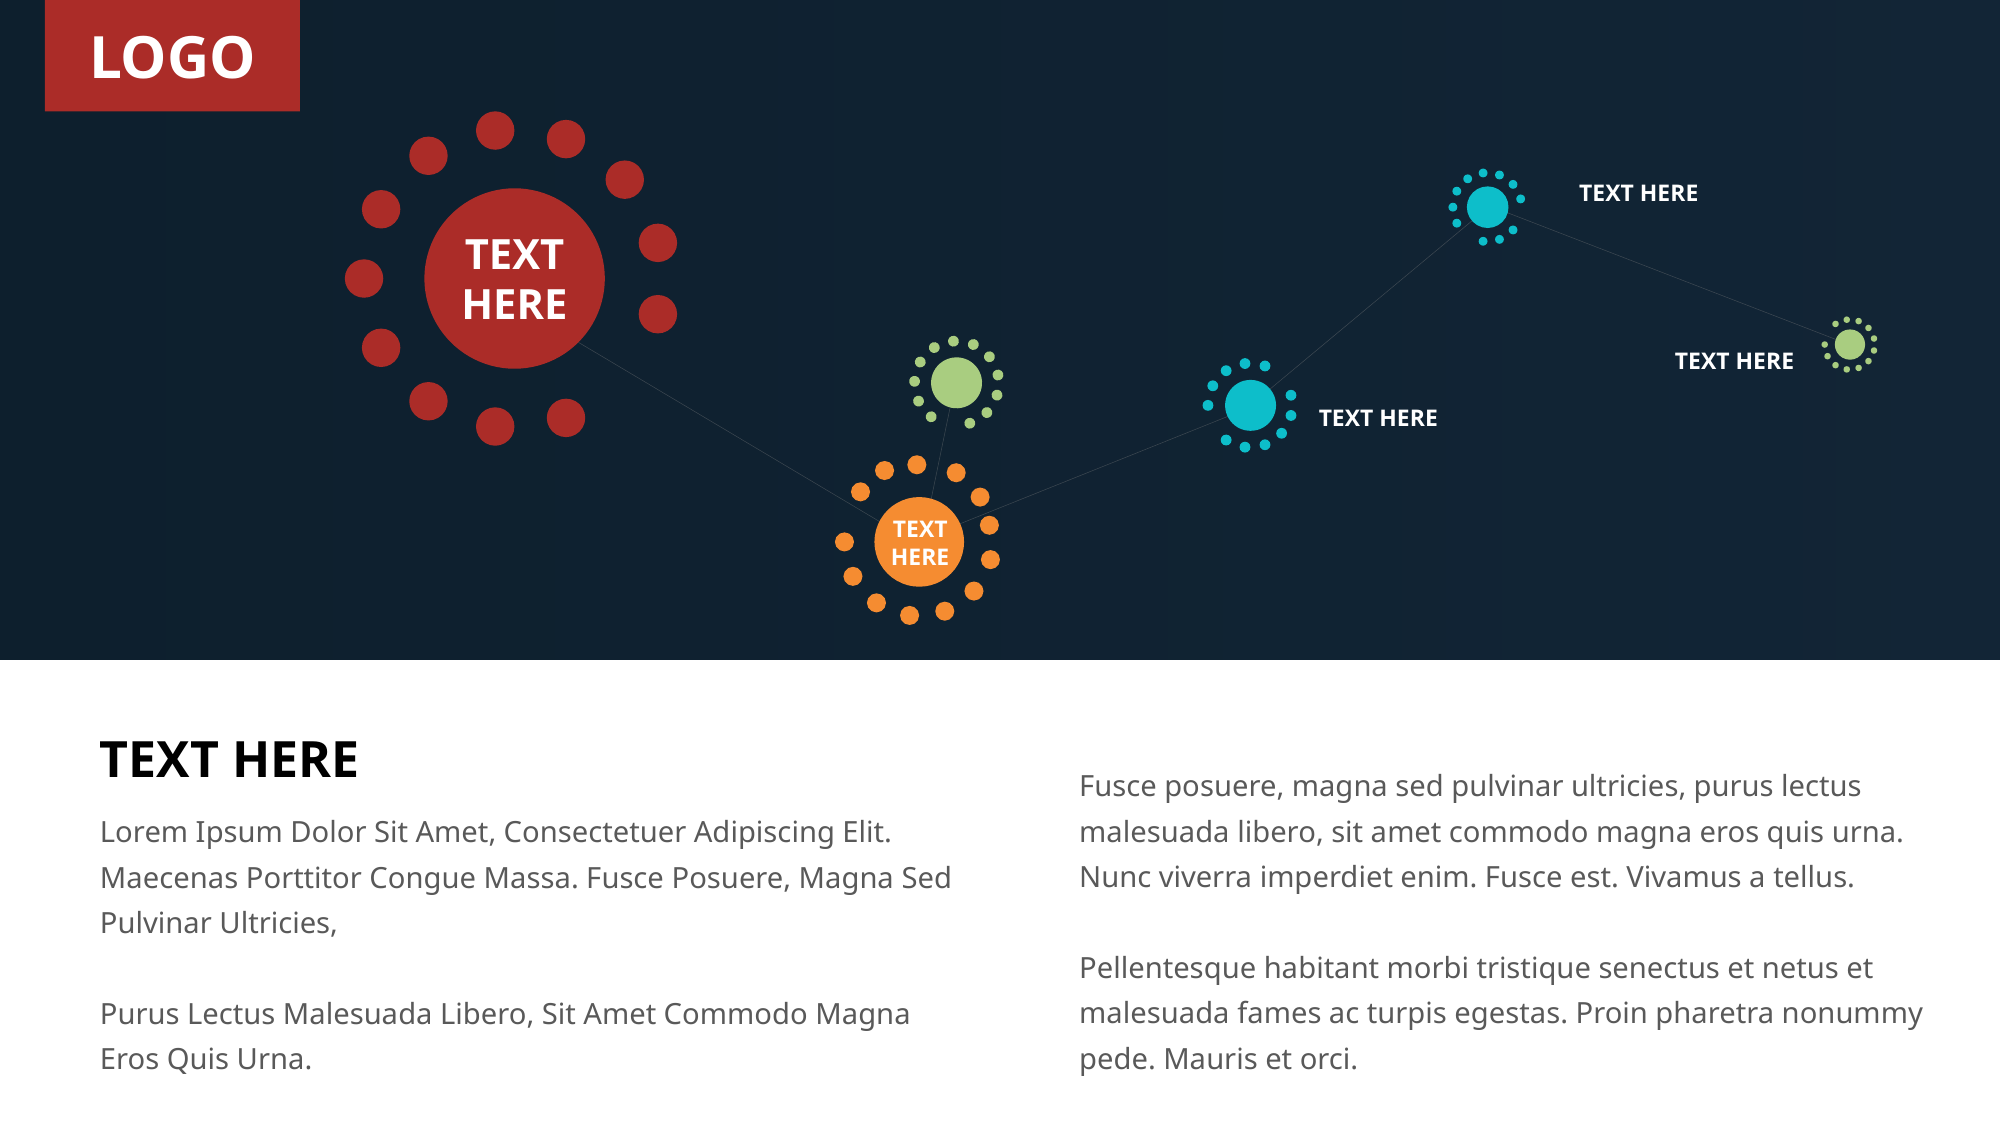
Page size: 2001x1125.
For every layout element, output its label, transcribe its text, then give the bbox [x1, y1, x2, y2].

text_box [908, 374, 921, 388]
text_box [1869, 334, 1879, 343]
text_box [423, 227, 439, 330]
text_box LOGO [44, 12, 300, 98]
text_box [1864, 323, 1873, 333]
text_box [637, 222, 679, 264]
text_box [604, 159, 646, 200]
text_box [1854, 316, 1863, 326]
text_box [966, 338, 980, 351]
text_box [924, 387, 955, 533]
text_box [545, 118, 587, 160]
text_box [1869, 346, 1879, 355]
text_box [930, 356, 984, 407]
text_box [1201, 398, 1215, 407]
text_box [912, 394, 924, 408]
text_box [906, 454, 924, 476]
text_box [408, 380, 449, 422]
text_box [927, 341, 941, 354]
text_box [637, 293, 679, 335]
text_box [898, 604, 921, 627]
text_box [1206, 379, 1220, 393]
text_box [474, 406, 516, 447]
text_box [0, 0, 2000, 660]
text_box [865, 592, 888, 614]
text_box [1847, 365, 1852, 374]
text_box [1448, 168, 1526, 246]
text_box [1482, 202, 1843, 343]
text_box [900, 496, 924, 507]
text_box [360, 327, 402, 369]
text_box [1854, 363, 1863, 373]
text_box [44, 0, 301, 112]
text_box TEXT HERE [869, 507, 971, 578]
text_box [990, 388, 1004, 402]
text_box TEXT HERE [85, 719, 449, 795]
text_box [1219, 364, 1233, 378]
text_box [1224, 378, 1266, 432]
text_box [1238, 357, 1250, 371]
text_box [891, 578, 948, 588]
text_box Fusce posuere, magna sed pulvinar ultricies, purus lectus malesuada libero, sit amet commodo magna eros quis urna. Nunc viverra imperdiet enim. Fusce est. Vivamus a tellus. Pellentesque habitant morbi tristique senectus et netus et malesuada fames ac turpis egestas. Proin pharetra nonummy pede. Mauris et orci. [1064, 749, 1953, 1083]
text_box [590, 227, 606, 330]
text_box [947, 334, 960, 348]
text_box [1843, 328, 1867, 361]
text_box [443, 336, 586, 370]
text_box [1258, 438, 1272, 452]
text_box [934, 600, 956, 622]
text_box [444, 187, 585, 220]
text_box [1864, 356, 1873, 366]
text_box [991, 368, 1005, 382]
text_box [1843, 315, 1852, 324]
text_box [578, 342, 900, 534]
text_box [360, 188, 402, 230]
text_box TEXT HERE [1623, 339, 1847, 382]
text_box TEXT HERE [1266, 396, 1490, 439]
text_box [963, 580, 985, 602]
text_box [913, 355, 927, 369]
text_box [842, 565, 864, 587]
text_box [833, 534, 856, 553]
text_box [545, 397, 578, 439]
text_box [983, 350, 996, 364]
text_box [343, 258, 385, 299]
text_box TEXT HERE [1527, 170, 1751, 202]
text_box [1250, 207, 1488, 406]
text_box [935, 407, 1251, 534]
text_box [979, 549, 1002, 571]
text_box [474, 110, 516, 151]
text_box Lorem Ipsum Dolor Sit Amet, Consectetuer Adipiscing Elit. Maecenas Porttitor Congue Massa. Fusce Posuere, Magna Sed Pulvinar Ultricies, Purus Lectus Malesuada Libero, Sit Amet Commodo Magna Eros Quis Urna. [85, 795, 974, 1083]
text_box [408, 135, 449, 177]
text_box TEXTHERE [439, 220, 590, 336]
